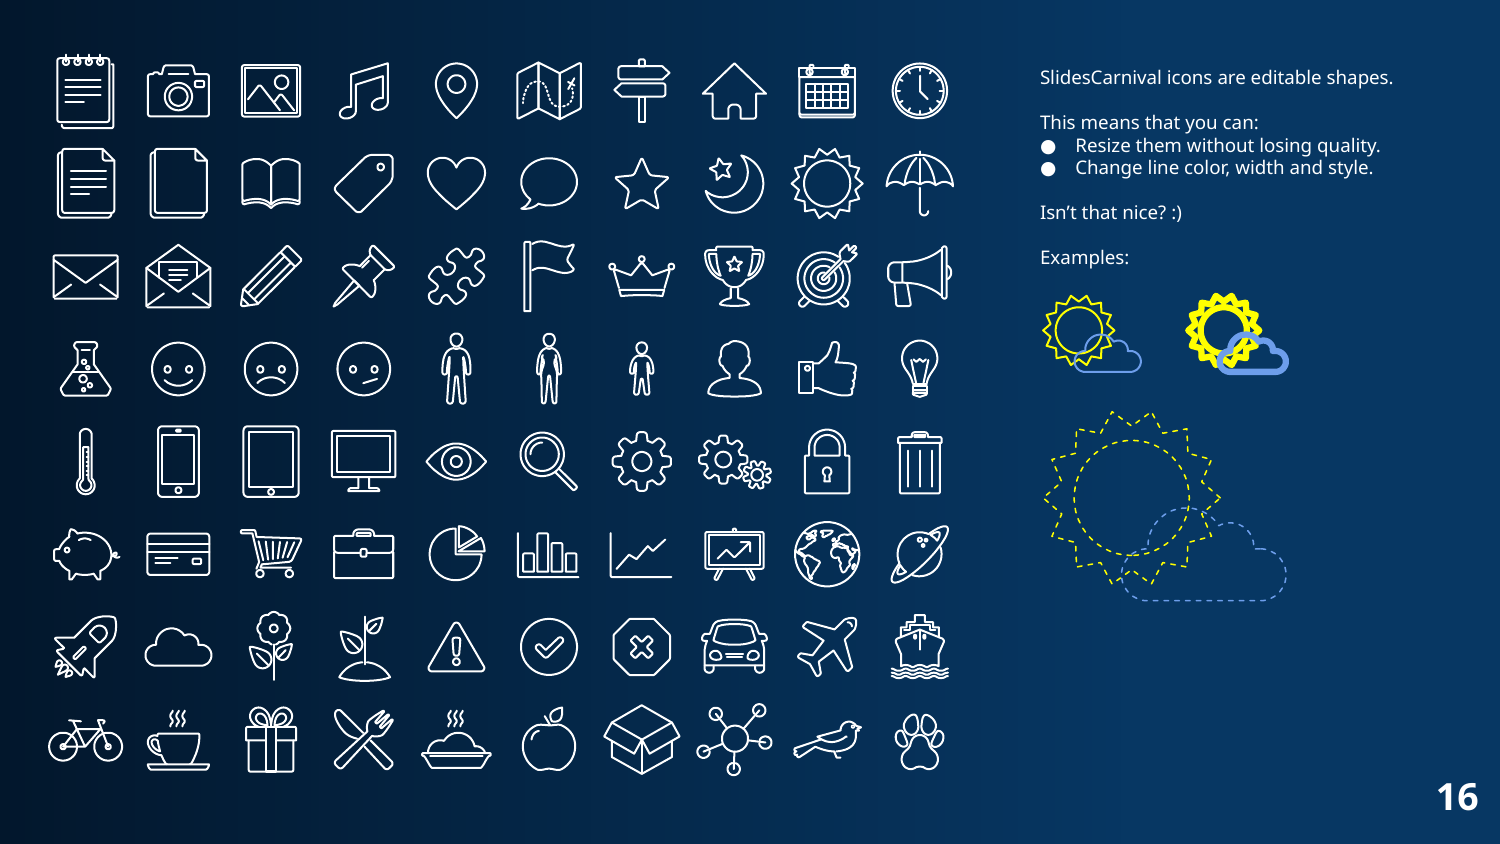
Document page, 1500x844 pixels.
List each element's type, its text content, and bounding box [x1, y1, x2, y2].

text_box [697, 703, 772, 776]
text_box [147, 533, 210, 576]
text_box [76, 428, 95, 495]
slide_number 16 [1407, 752, 1494, 844]
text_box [603, 704, 680, 775]
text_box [895, 714, 944, 770]
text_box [146, 244, 211, 308]
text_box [798, 341, 857, 396]
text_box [429, 526, 485, 581]
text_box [249, 611, 293, 681]
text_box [1042, 295, 1115, 366]
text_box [53, 528, 120, 580]
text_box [794, 721, 862, 759]
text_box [48, 719, 123, 761]
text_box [888, 246, 952, 307]
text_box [333, 245, 395, 307]
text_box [536, 333, 562, 404]
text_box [705, 155, 764, 213]
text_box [698, 435, 772, 489]
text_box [901, 340, 938, 398]
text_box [337, 342, 391, 396]
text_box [522, 707, 576, 771]
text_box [629, 342, 654, 395]
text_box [520, 432, 578, 491]
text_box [241, 64, 301, 117]
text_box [60, 341, 111, 396]
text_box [151, 342, 205, 396]
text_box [242, 158, 300, 209]
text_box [245, 707, 297, 772]
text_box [150, 148, 208, 218]
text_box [897, 431, 942, 494]
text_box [705, 528, 764, 581]
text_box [886, 151, 954, 216]
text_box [517, 62, 582, 120]
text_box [240, 529, 302, 578]
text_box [791, 148, 863, 219]
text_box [1042, 411, 1221, 585]
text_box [701, 619, 768, 674]
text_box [797, 617, 857, 677]
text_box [53, 255, 118, 299]
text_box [426, 443, 487, 480]
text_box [891, 614, 949, 679]
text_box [797, 244, 857, 307]
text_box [1187, 295, 1260, 366]
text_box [794, 521, 860, 587]
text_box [524, 241, 574, 312]
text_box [339, 616, 391, 682]
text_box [704, 246, 764, 307]
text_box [147, 710, 210, 770]
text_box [240, 245, 302, 307]
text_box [334, 709, 393, 770]
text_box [421, 710, 492, 769]
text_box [333, 529, 394, 579]
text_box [57, 54, 114, 129]
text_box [442, 333, 471, 404]
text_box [610, 532, 672, 578]
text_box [57, 148, 115, 218]
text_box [517, 532, 579, 578]
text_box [891, 526, 949, 583]
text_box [147, 65, 210, 117]
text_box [799, 64, 856, 118]
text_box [244, 342, 298, 396]
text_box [609, 255, 675, 297]
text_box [331, 430, 396, 492]
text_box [614, 59, 670, 123]
text_box SlidesCarnival icons are editable shapes. This means that you can: Resize them without losing quality. Change line color, width and style. Isn’t that nice? :) Examples: [1025, 51, 1451, 302]
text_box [892, 63, 948, 119]
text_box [54, 616, 117, 678]
